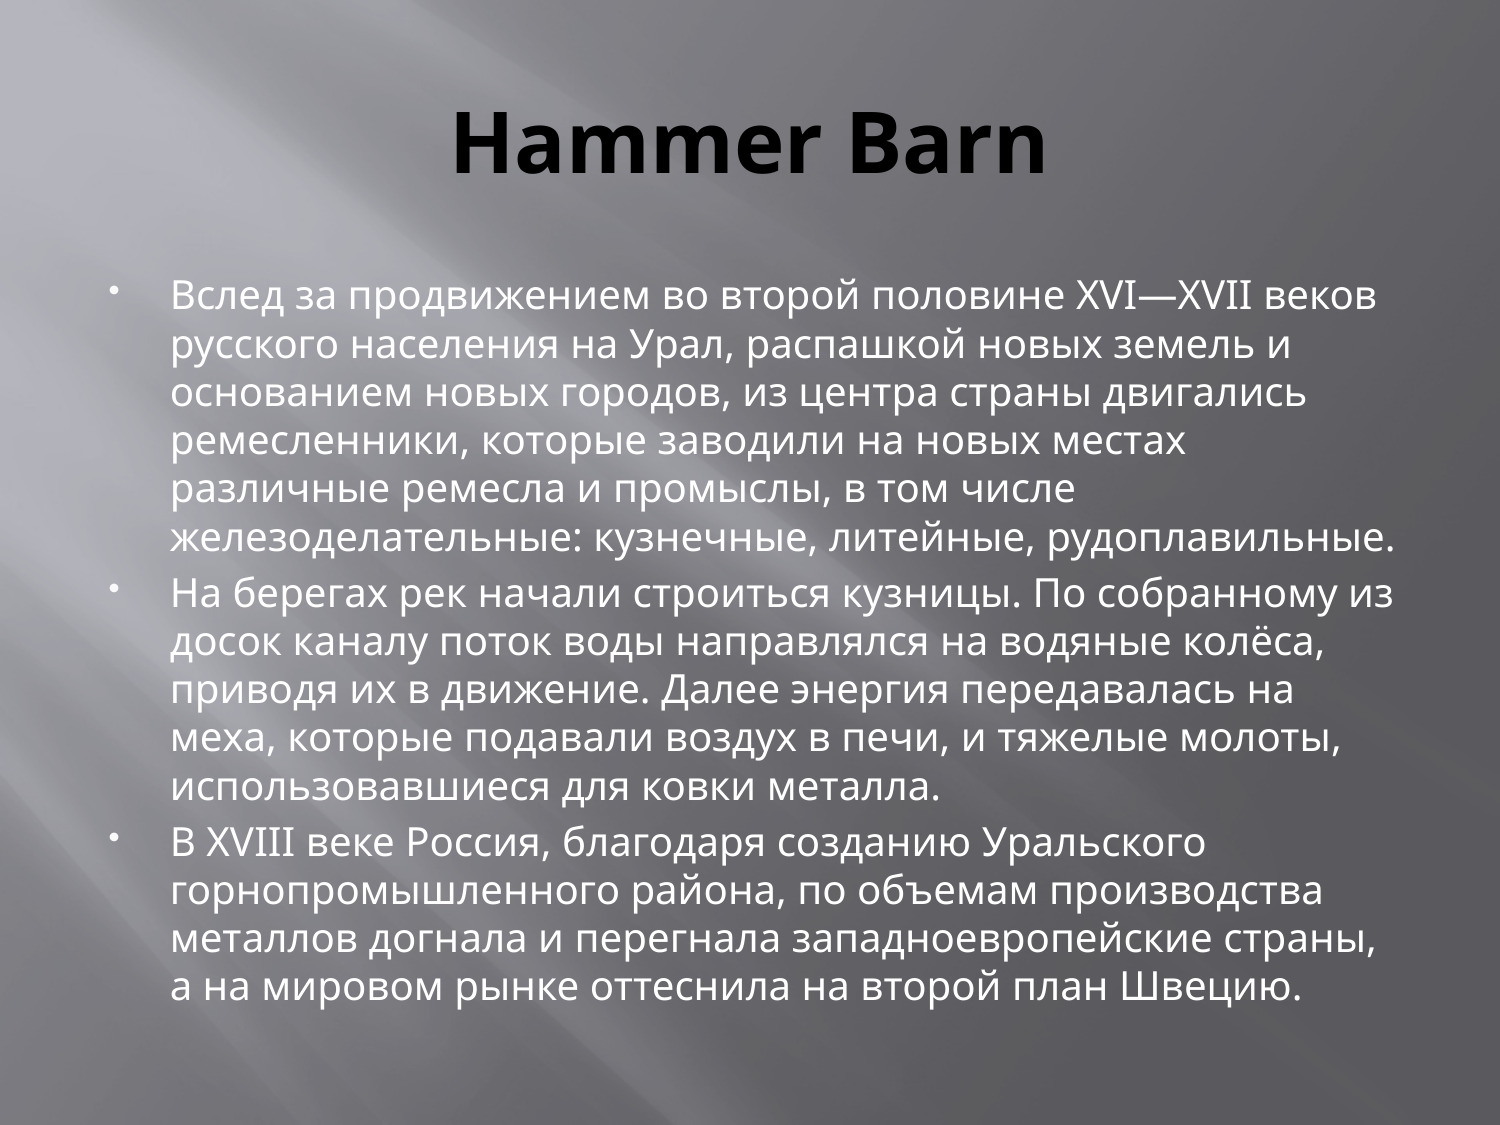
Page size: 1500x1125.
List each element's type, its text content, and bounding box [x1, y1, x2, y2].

title Hammer Barn [75, 45, 1425, 233]
list Вслед за продвижением во второй половине XVI—XVII веков русского населения на Урал, распашкой новых земель и основанием новых городов, из центра страны двигались ремесленники, которые заводили на новых местах различные ремесла и промыслы, в том числе железоделательные: кузнечные, литейные, рудоплавильные. На берегах рек начали строиться кузницы. По собранному из досок каналу поток воды направлялся на водяные колёса, приводя их в движение. Далее энергия передавалась на меха, которые подавали воздух в печи, и тяжелые молоты, использовавшиеся для ковки металла. В XVIII веке Россия, благодаря созданию Уральского горнопромышленного района, по объемам производства металлов догнала и перегнала западноевропейские страны, а на мировом рынке оттеснила на второй план Швецию. [75, 262, 1425, 1035]
